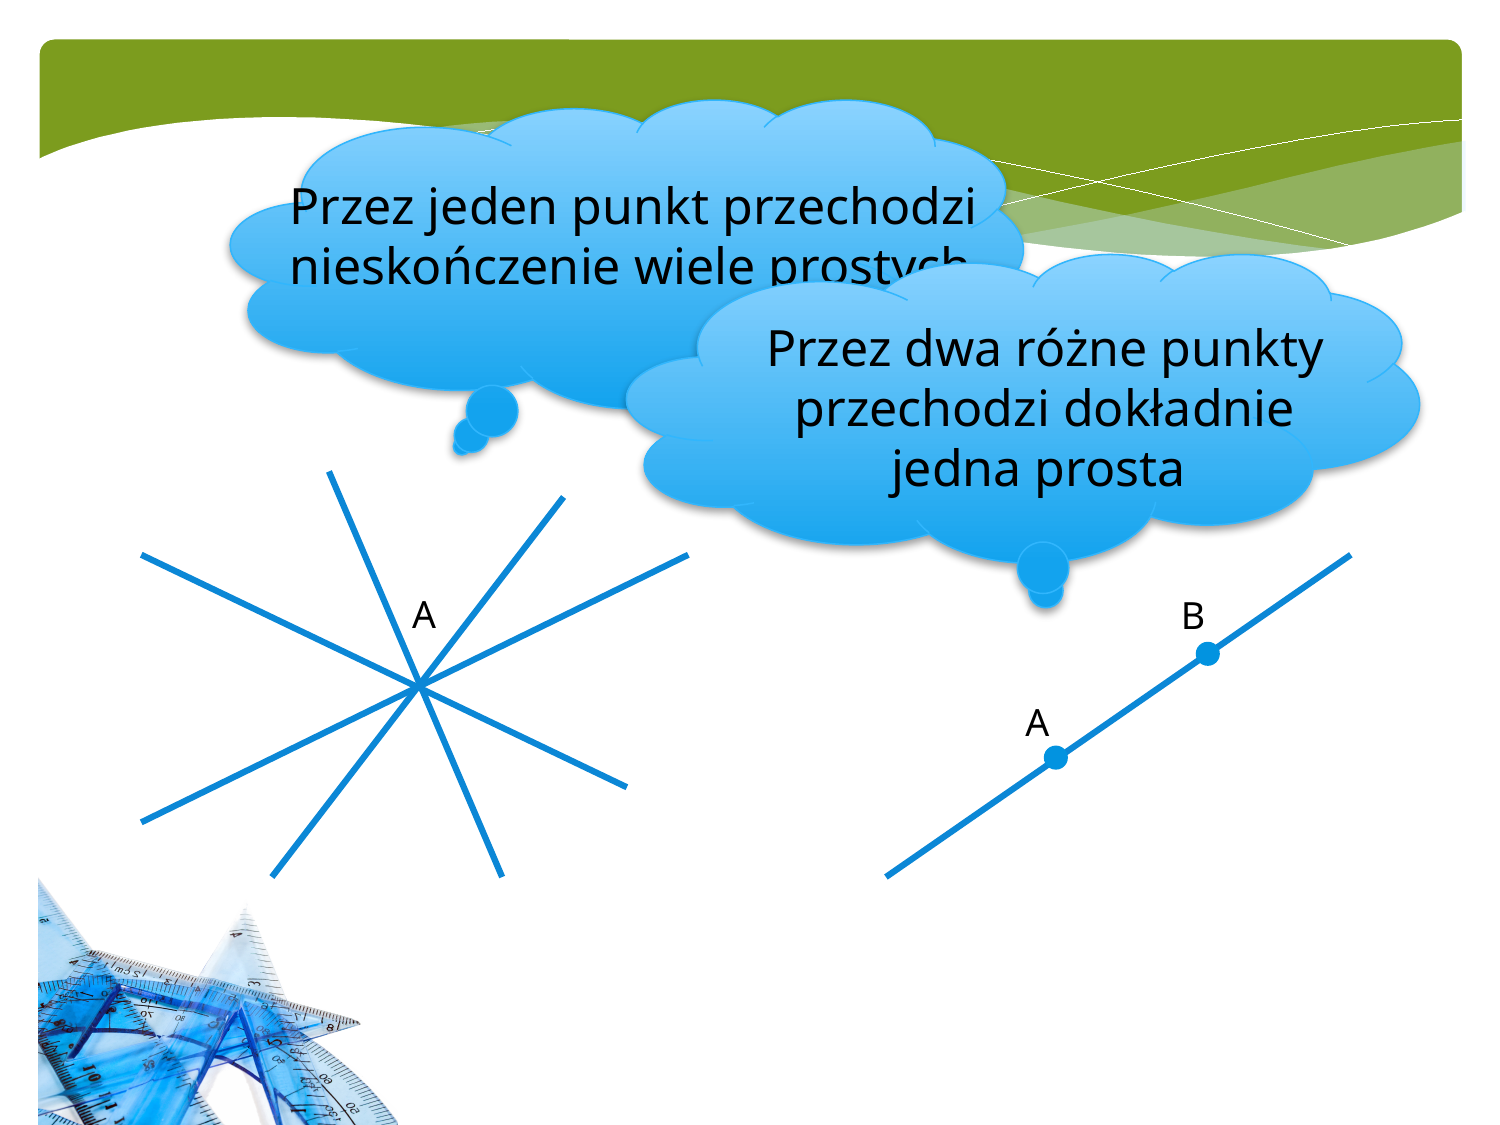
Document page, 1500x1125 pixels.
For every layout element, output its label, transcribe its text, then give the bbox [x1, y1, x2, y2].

text_box [229, 206, 723, 456]
picture [38, 876, 398, 1125]
text_box [1001, 210, 1025, 267]
text_box [310, 99, 998, 167]
text_box [625, 253, 1421, 552]
text_box Przez dwa różne punkty przechodzi dokładnie jedna prosta [751, 309, 1339, 505]
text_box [885, 554, 1352, 878]
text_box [141, 471, 689, 878]
text_box [1001, 171, 1007, 207]
text_box Przez jeden punkt przechodzi nieskończenie wiele prostych. [274, 167, 1001, 303]
